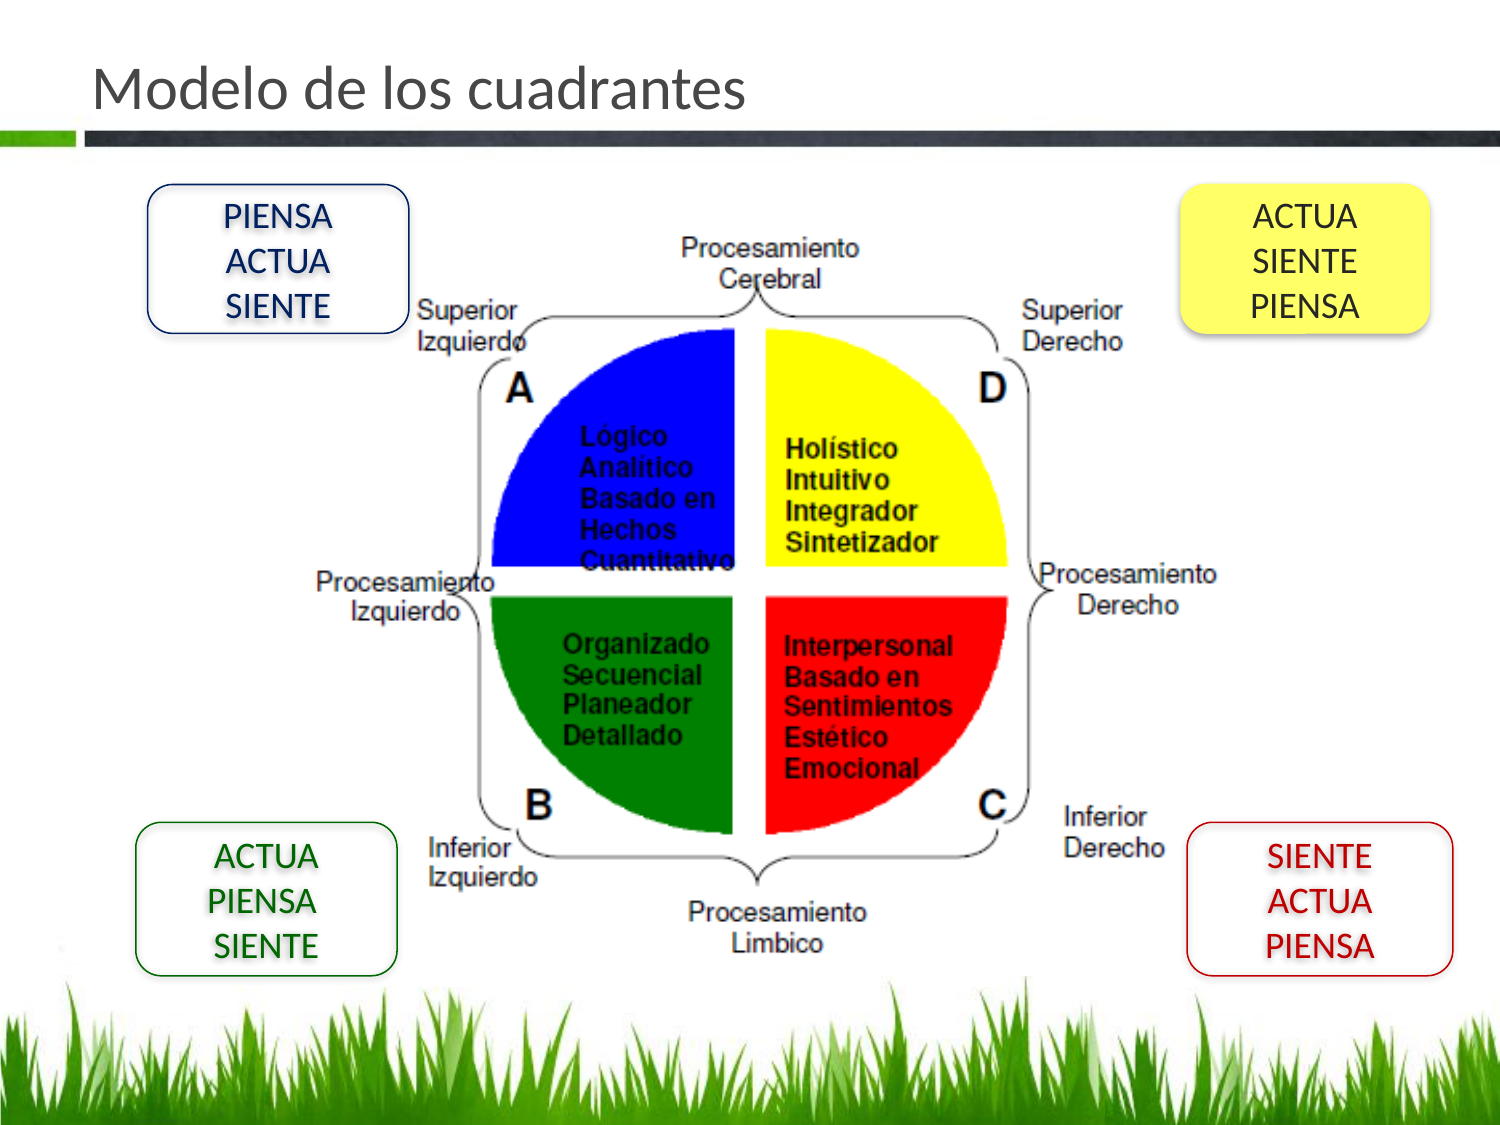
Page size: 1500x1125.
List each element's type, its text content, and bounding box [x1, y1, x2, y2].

text_box SIENTE ACTUA PIENSA [1262, 821, 1454, 977]
text_box ACTUA SIENTE PIENSA [1180, 183, 1430, 334]
title Modelo de los cuadrantes [76, 18, 1307, 150]
text_box PIENSA ACTUA SIENTE [146, 183, 410, 335]
text_box ACTUA PIENSA SIENTE [135, 821, 283, 977]
picture [0, 0, 1500, 1125]
